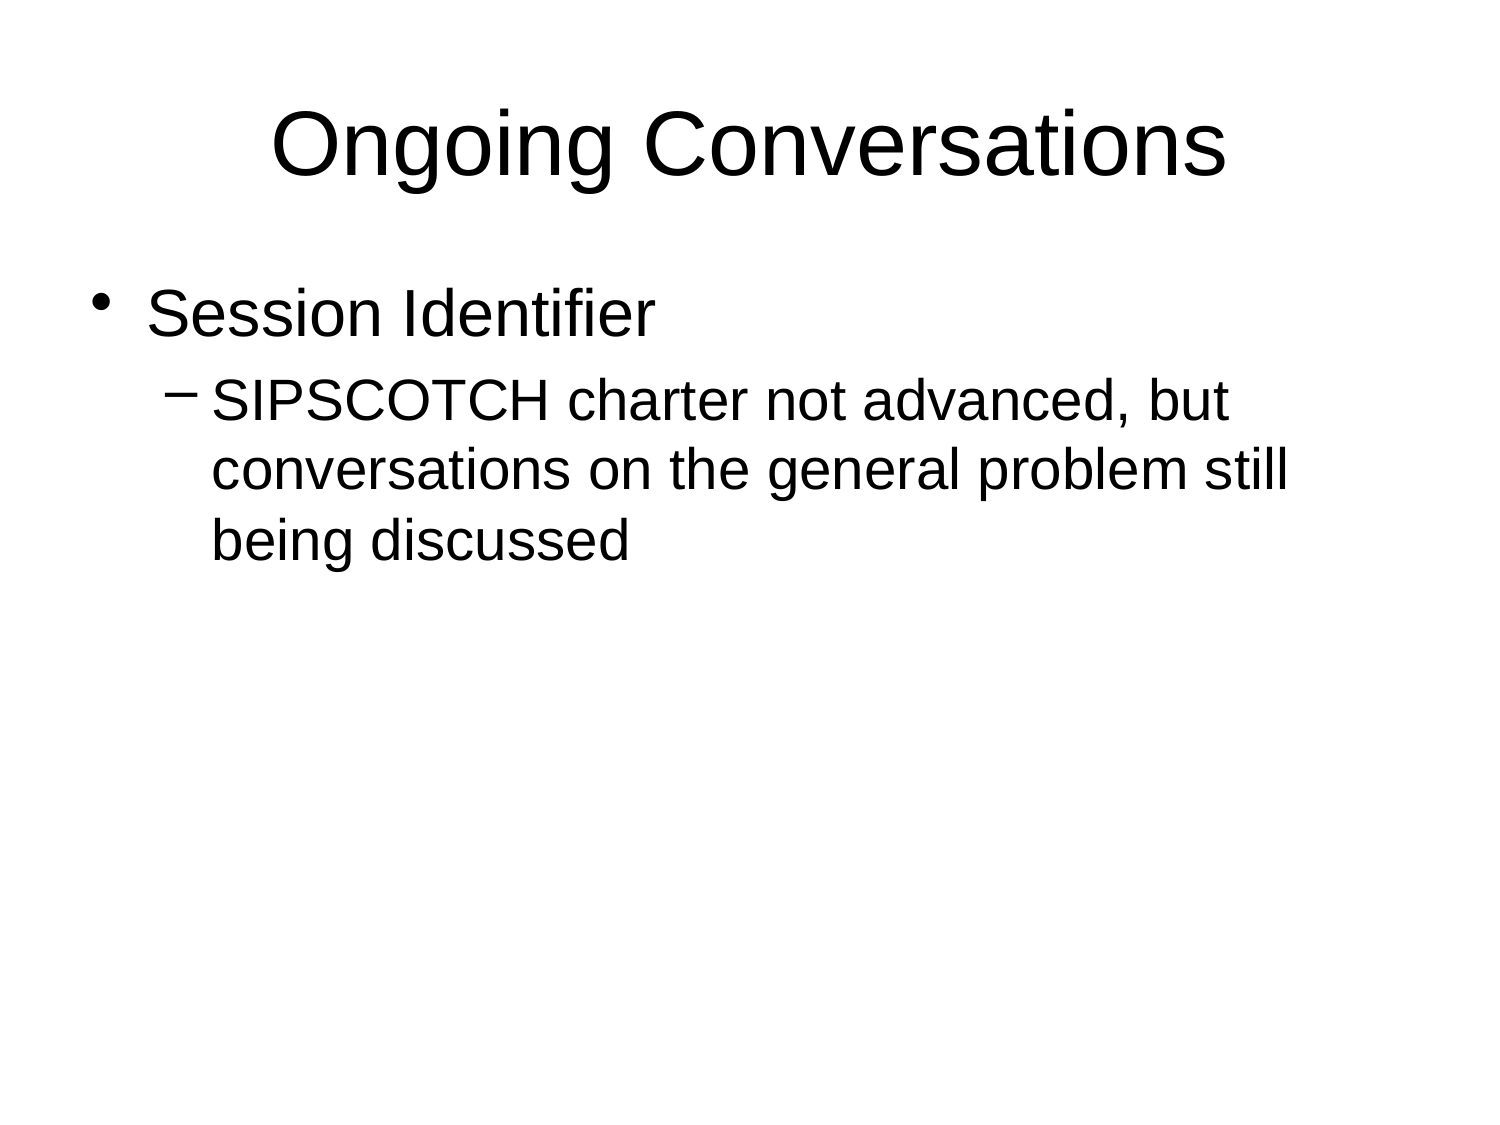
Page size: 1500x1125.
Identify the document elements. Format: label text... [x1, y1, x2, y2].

title Ongoing Conversations [75, 45, 1425, 233]
list Session Identifier SIPSCOTCH charter not advanced, but conversations on the general problem still being discussed [75, 262, 1425, 1005]
